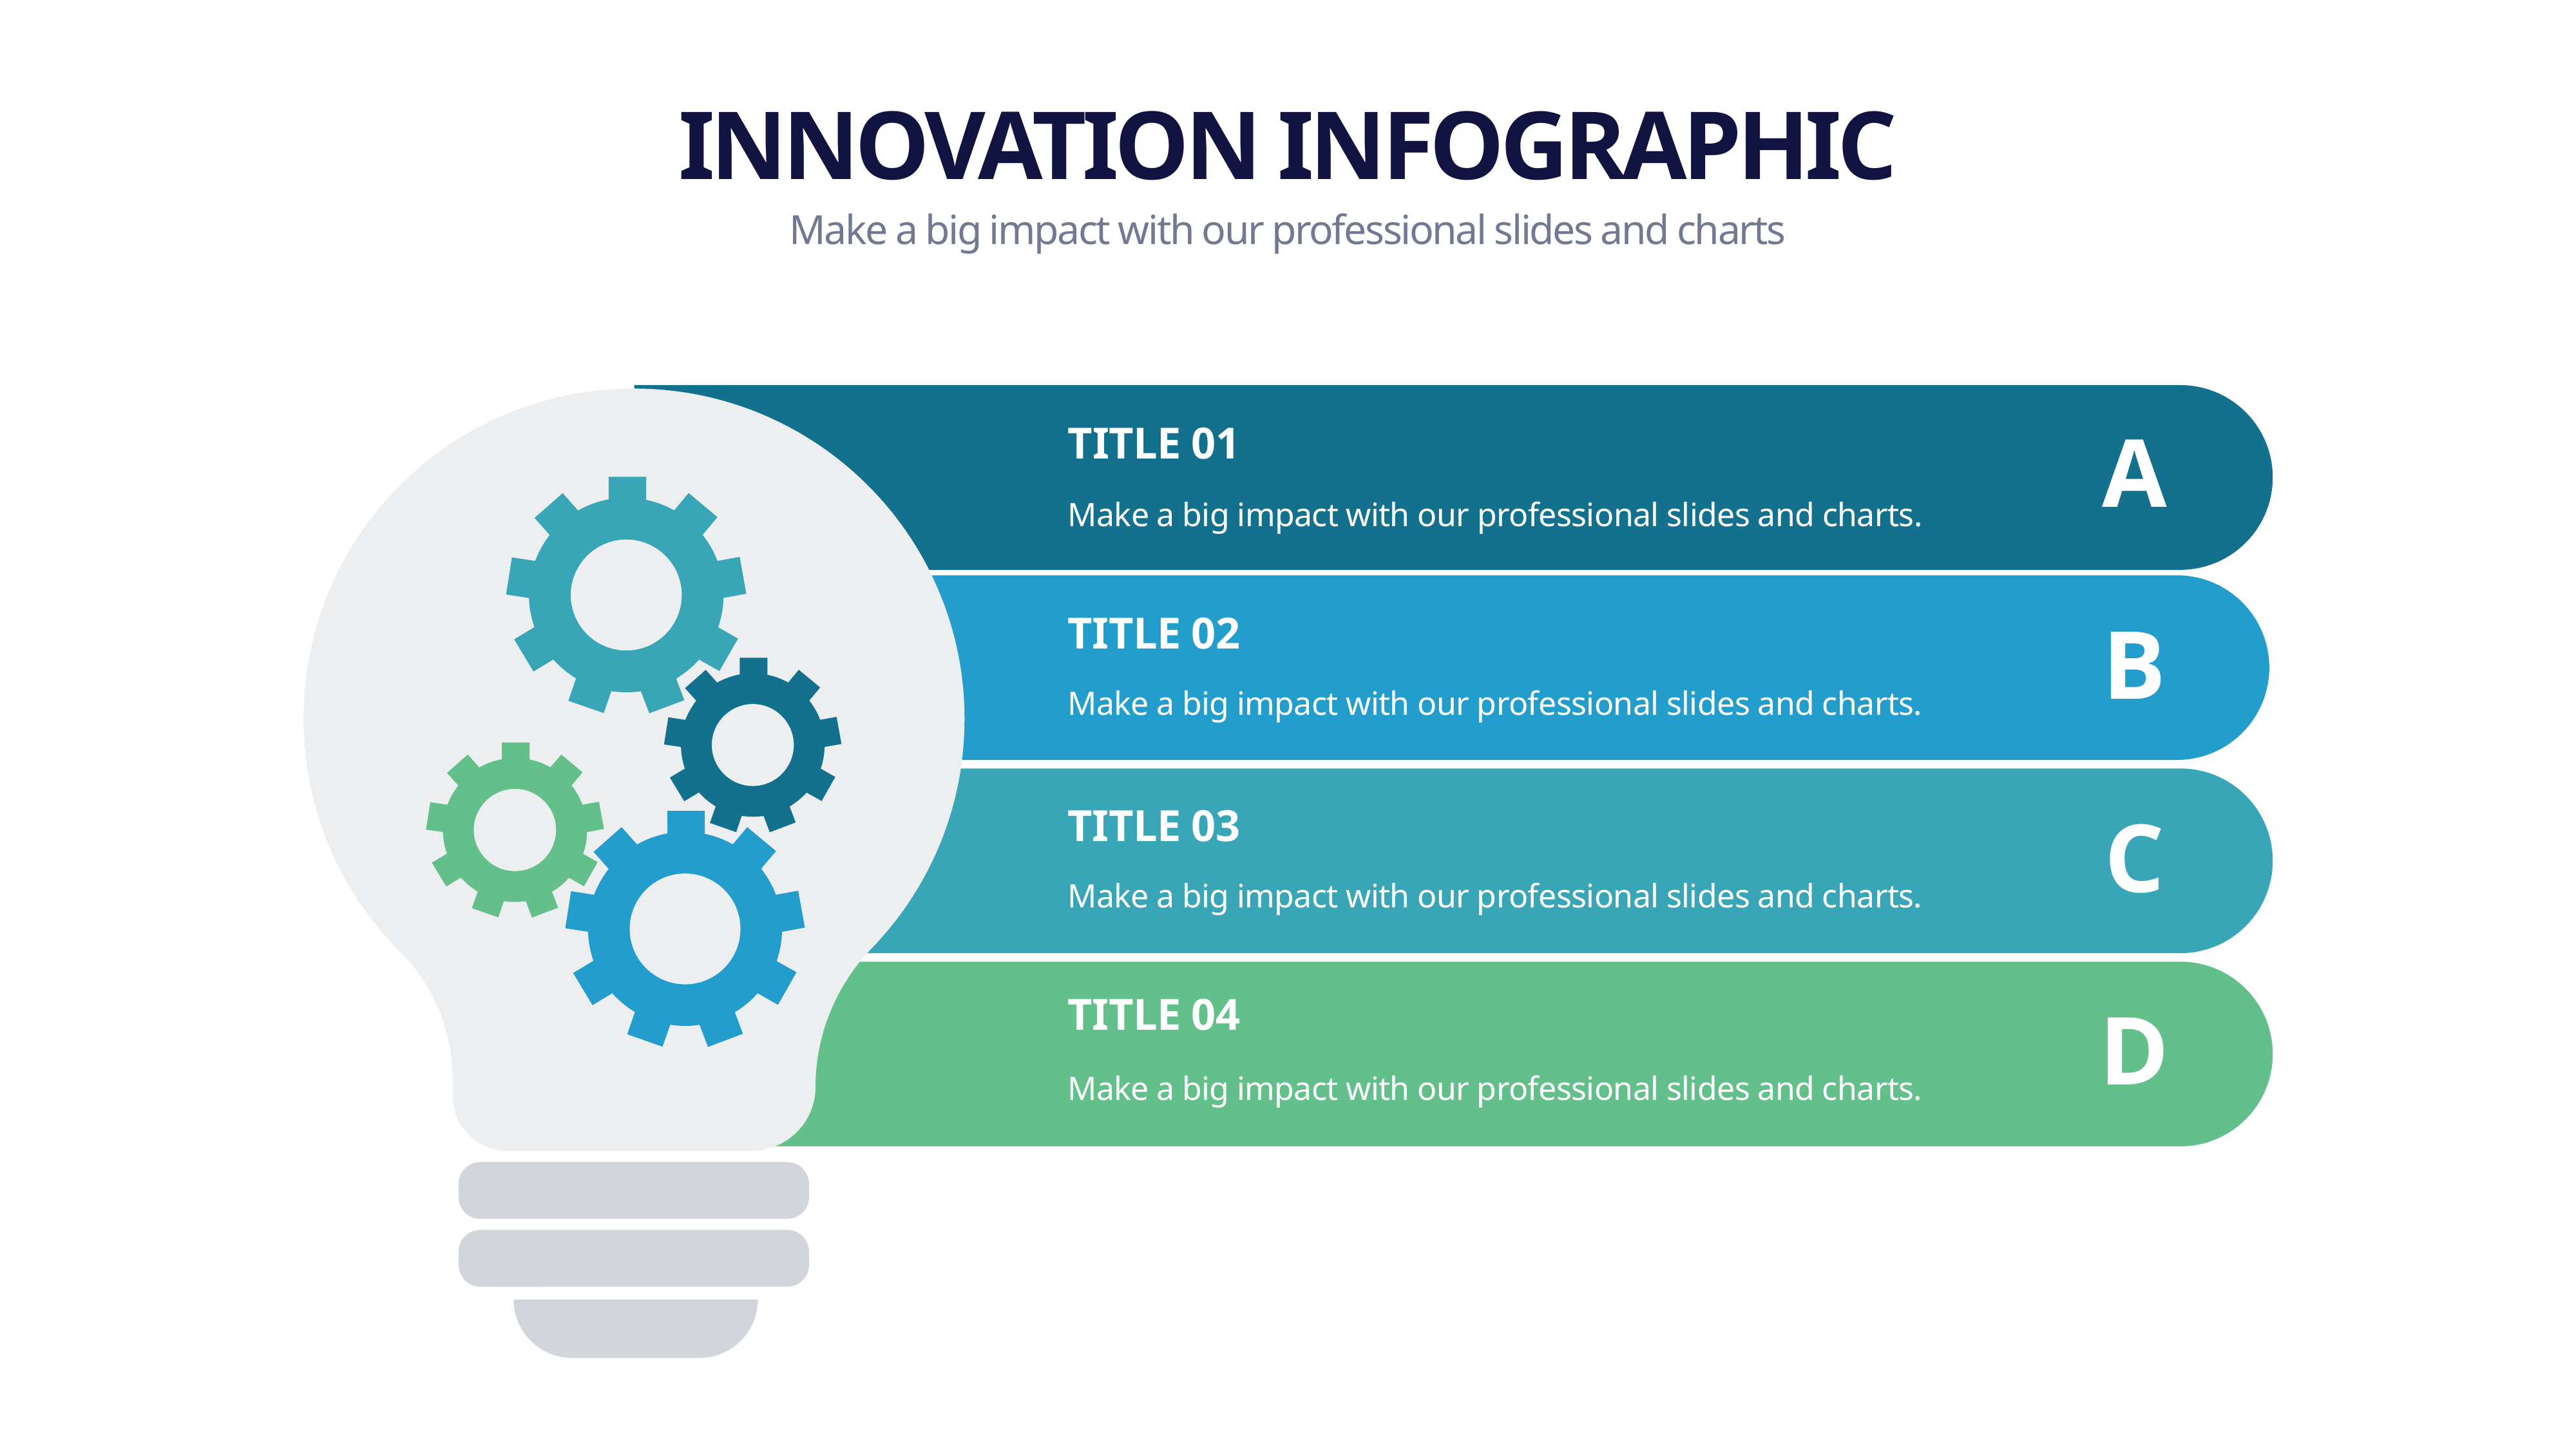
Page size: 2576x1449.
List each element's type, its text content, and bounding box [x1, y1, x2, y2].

text_box [932, 574, 2270, 761]
text_box C [2075, 793, 2194, 916]
text_box [867, 768, 2274, 954]
text_box Make a big impact with our professional slides and charts. [1058, 1054, 2027, 1112]
text_box [513, 1299, 758, 1358]
text_box D [2075, 986, 2194, 1109]
text_box TITLE 04 [1058, 982, 2027, 1044]
text_box [774, 961, 2274, 1148]
text_box Make a big impact with our professional slides and charts. [1058, 861, 2026, 920]
text_box [303, 388, 965, 1151]
text_box TITLE 02 [1058, 601, 2027, 662]
text_box Make a big impact with our professional slides and charts. [1058, 480, 2025, 538]
text_box [565, 811, 805, 1047]
text_box Make a big impact with our professional slides and charts. [1058, 668, 2027, 726]
text_box [506, 477, 747, 714]
text_box TITLE 01 [1058, 411, 2025, 472]
text_box [457, 1161, 810, 1220]
text_box B [2075, 600, 2194, 723]
text_box [426, 742, 604, 918]
text_box [457, 1229, 810, 1288]
text_box Make a big impact with our professional slides and charts [160, 199, 2416, 258]
text_box A [2075, 408, 2194, 531]
text_box INNOVATION INFOGRAPHIC [160, 80, 2416, 199]
text_box [633, 384, 2274, 571]
text_box [663, 658, 842, 833]
text_box TITLE 03 [1058, 793, 2026, 855]
